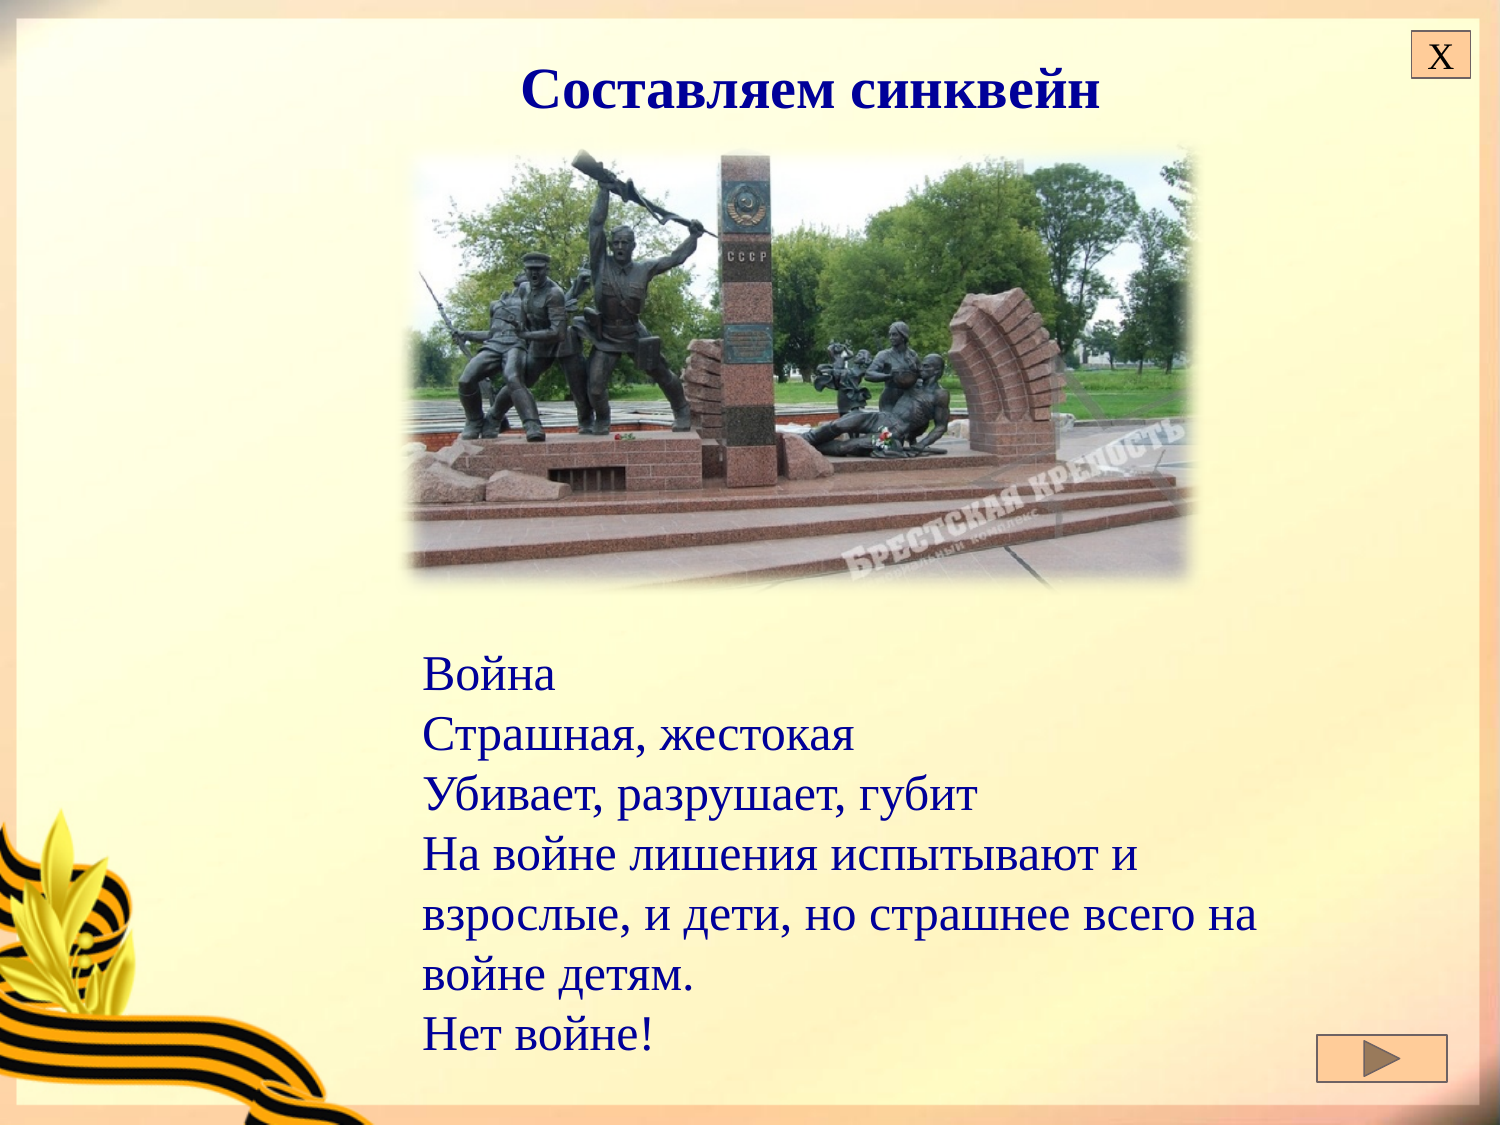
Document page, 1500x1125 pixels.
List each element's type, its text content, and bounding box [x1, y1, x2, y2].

text_box Составляем синквейн [505, 42, 1117, 128]
text_box [1315, 1033, 1449, 1084]
picture [0, 0, 1500, 1125]
text_box Война Страшная, жестокая Убивает, разрушает, губит На войне лишения испытывают и взрослые, и дети, но страшнее всего на войне детям. Нет войне! [407, 633, 1317, 1069]
text_box Х [1409, 29, 1473, 80]
